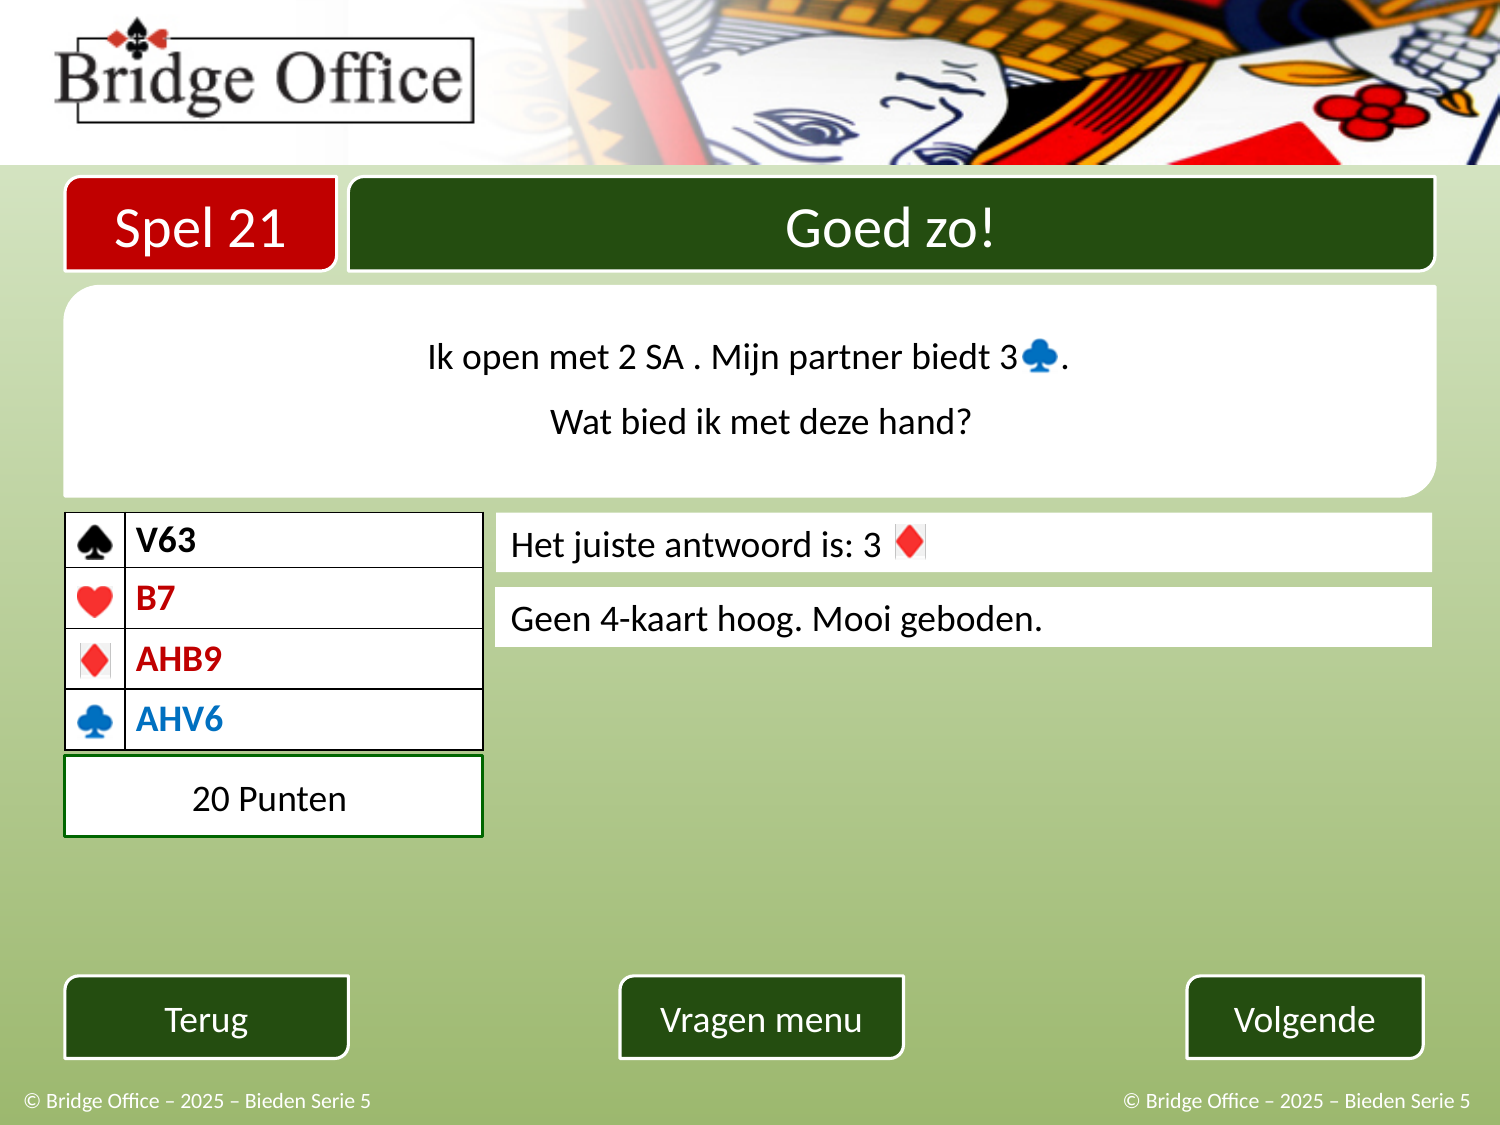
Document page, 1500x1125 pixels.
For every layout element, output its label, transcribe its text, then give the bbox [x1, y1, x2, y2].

table_cell B7 [126, 568, 482, 628]
text_box Terug [63, 974, 350, 1061]
text_box Wat bied ik met deze hand? [528, 389, 995, 450]
picture [77, 643, 114, 679]
text_box Ik open met 2 SA . Mijn partner biedt 3 . [394, 324, 1104, 385]
picture [1022, 338, 1059, 374]
text_box [63, 284, 1437, 498]
table_header V63 [126, 513, 482, 567]
text_box © Bridge Office – 2025 – Bieden Serie 5 [1107, 1079, 1500, 1121]
text_box Volgende [1185, 974, 1425, 1061]
table_cell [66, 568, 124, 628]
picture [0, 0, 1500, 166]
picture [77, 703, 114, 740]
picture [892, 524, 928, 561]
text_box Spel 21 [63, 178, 339, 273]
text_box Goed zo! [346, 178, 1437, 273]
table_header [66, 513, 124, 567]
text_box Geen 4-kaart hoog. Mooi geboden. [495, 587, 1432, 647]
text_box Vragen menu [618, 974, 906, 1061]
table_cell [66, 690, 124, 749]
text_box Het juiste antwoord is: 3 [496, 512, 1433, 573]
table_cell [66, 629, 124, 688]
text_box 20 Punten [63, 754, 484, 838]
picture [77, 524, 114, 561]
text_box © Bridge Office – 2025 – Bieden Serie 5 [8, 1079, 393, 1121]
picture [77, 585, 114, 618]
table_cell AHB9 [126, 629, 482, 688]
table_cell AHV6 [126, 690, 482, 749]
